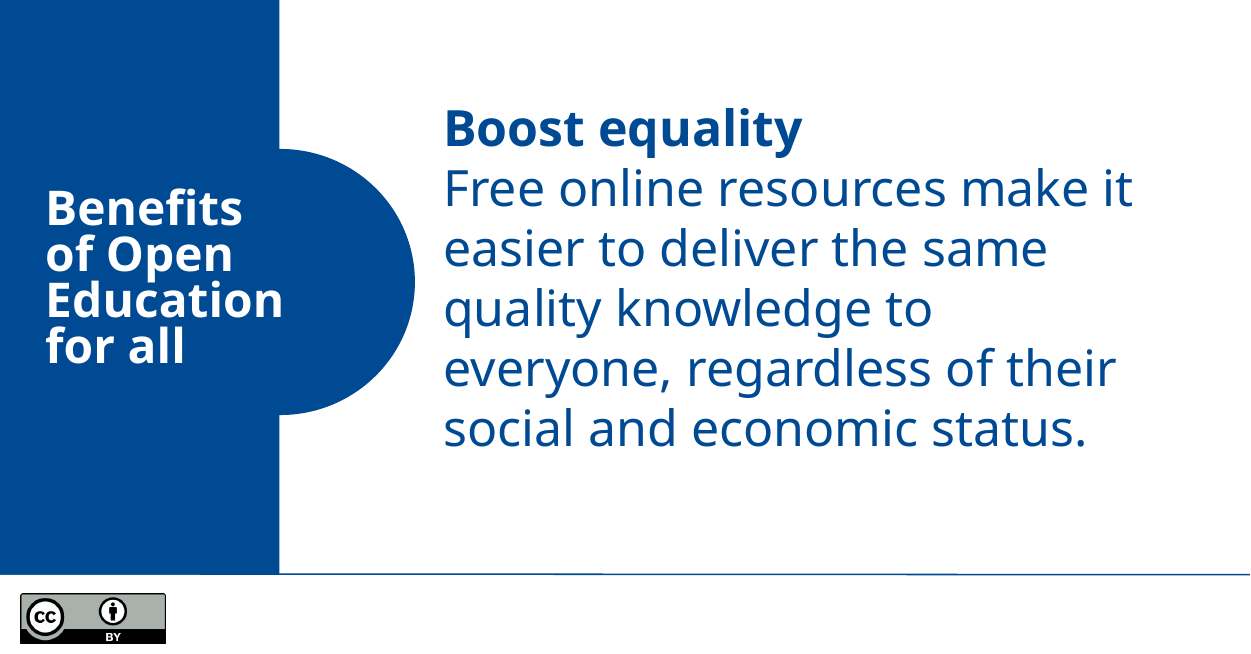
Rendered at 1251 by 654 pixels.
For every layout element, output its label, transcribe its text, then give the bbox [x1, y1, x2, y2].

picture [20, 592, 166, 645]
text_box [0, 582, 1250, 654]
text_box Benefits of Open Education for all [30, 173, 400, 388]
text_box Boost equality Free online resources make it easier to deliver the same quality knowledge to everyone, regardless of their social and economic status. [428, 81, 1178, 472]
text_box [203, 148, 358, 173]
text_box [400, 221, 415, 343]
text_box [0, 0, 280, 573]
text_box [198, 388, 362, 416]
